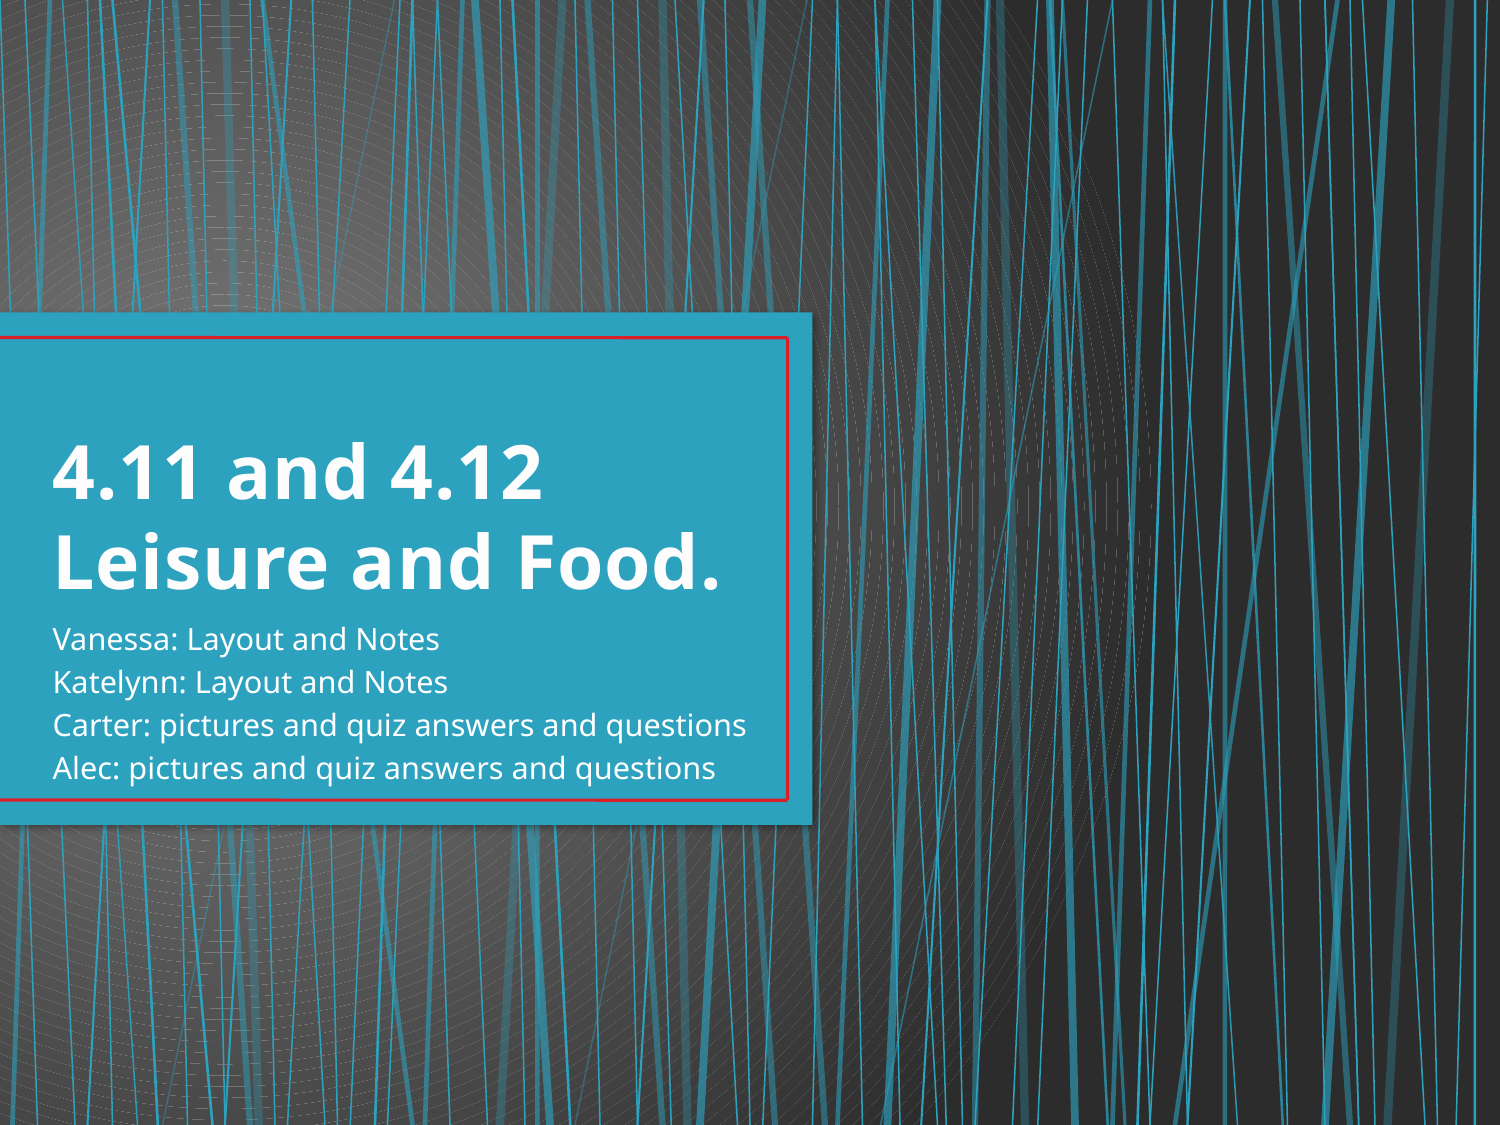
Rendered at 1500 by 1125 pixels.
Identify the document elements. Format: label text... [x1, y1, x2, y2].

subtitle Vanessa: Layout and Notes Katelynn: Layout and Notes Carter: pictures and quiz answers and questions Alec: pictures and quiz answers and questions [37, 612, 763, 813]
title 4.11 and 4.12 Leisure and Food. [37, 349, 763, 612]
